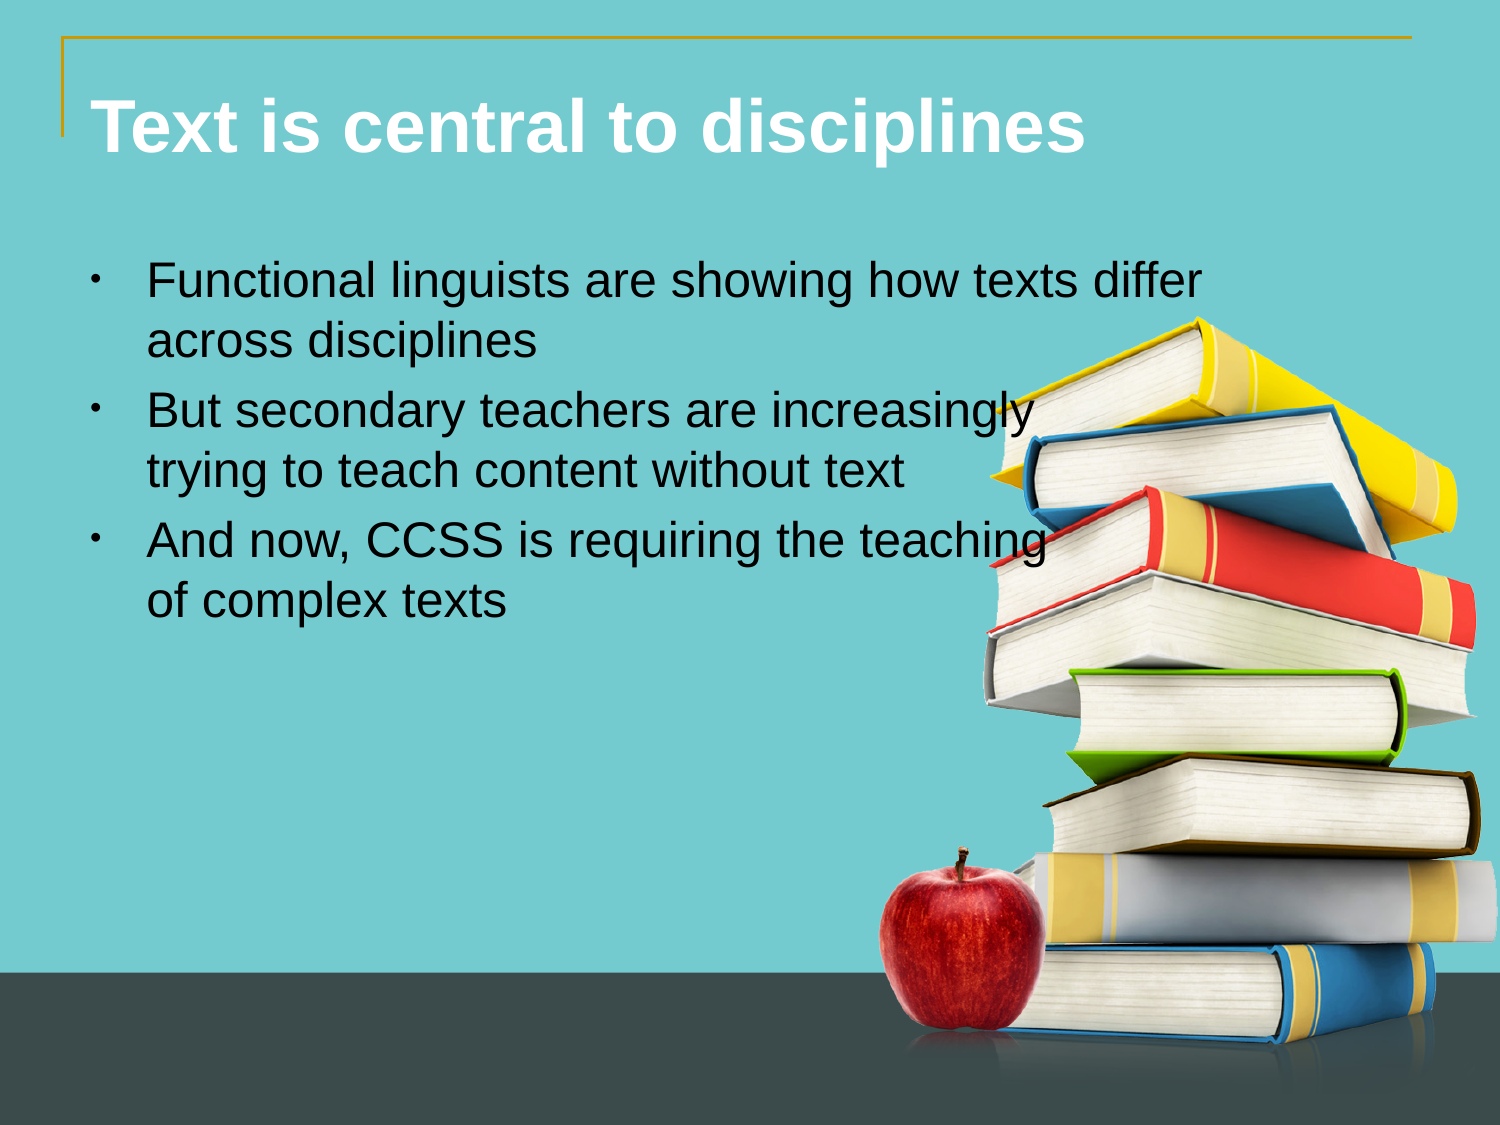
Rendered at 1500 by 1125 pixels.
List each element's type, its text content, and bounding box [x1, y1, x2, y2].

list Text is central to disciplines Functional linguists are showing how texts differ across disciplines But secondary teachers are increasingly trying to teach content without text And now, CCSS is requiring the teaching of complex texts [74, 70, 1376, 238]
picture [878, 316, 1500, 1094]
